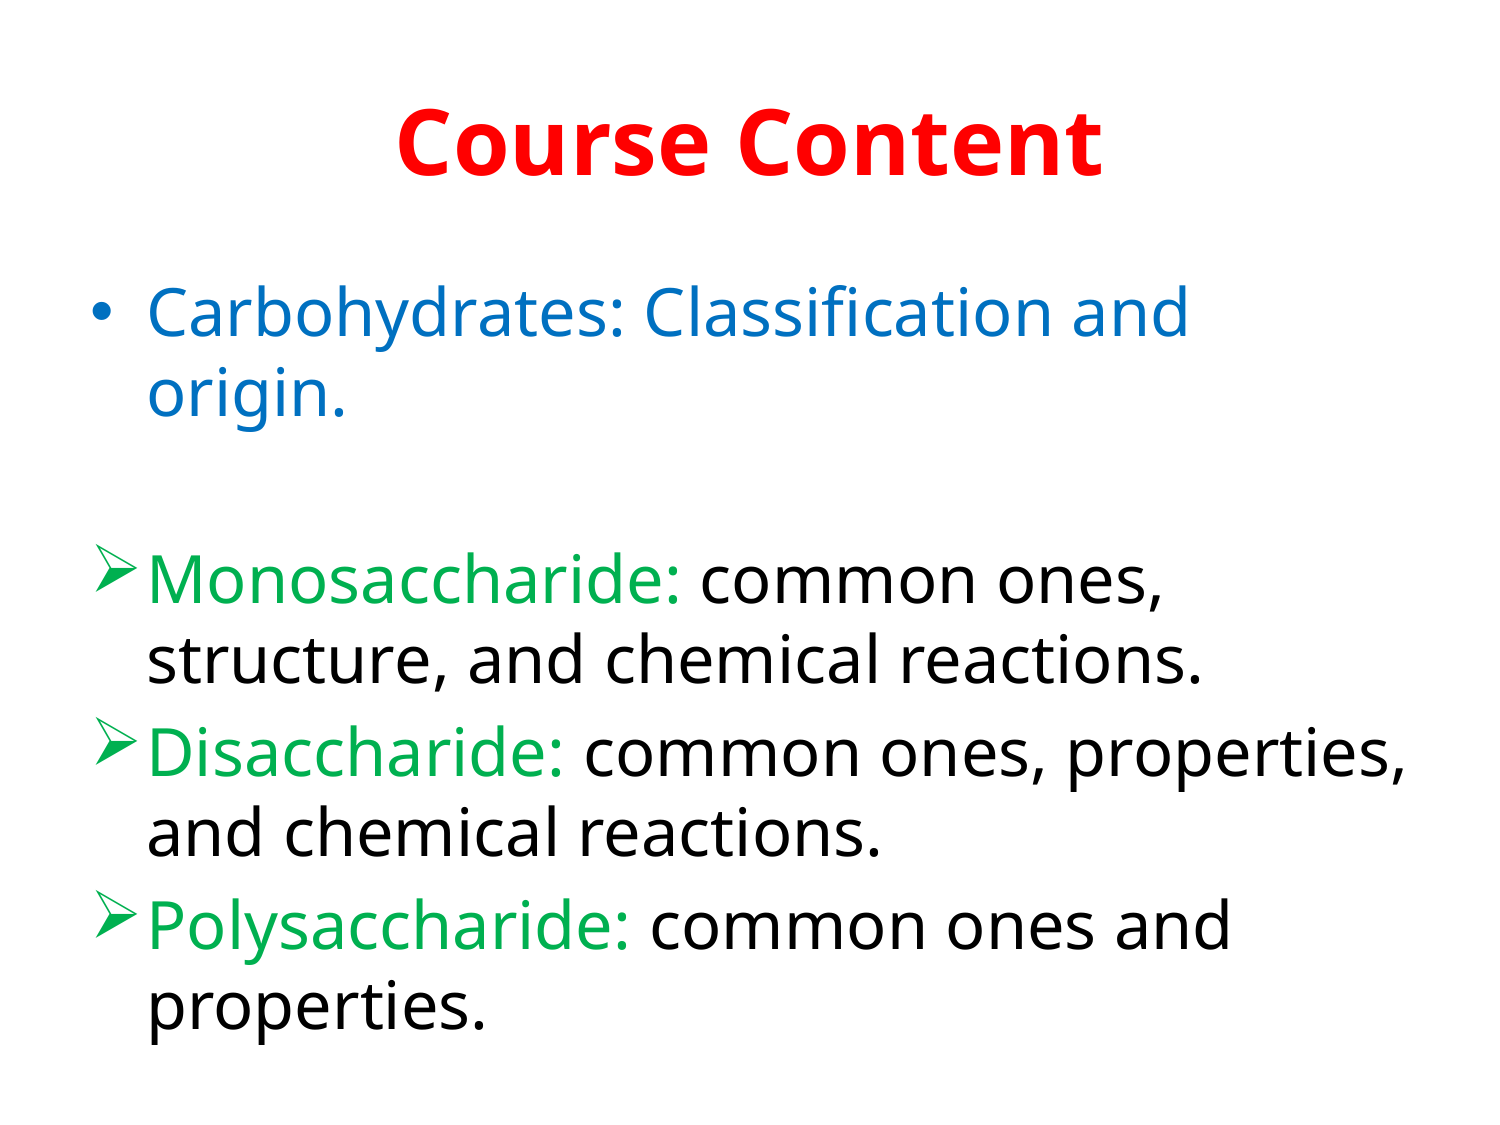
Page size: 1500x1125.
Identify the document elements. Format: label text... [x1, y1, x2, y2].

title Course Content [75, 45, 1425, 233]
list Carbohydrates: Classification and origin. Monosaccharide: common ones, structure, and chemical reactions. Disaccharide: common ones, properties, and chemical reactions. Polysaccharide: common ones and properties. [75, 262, 1425, 1005]
